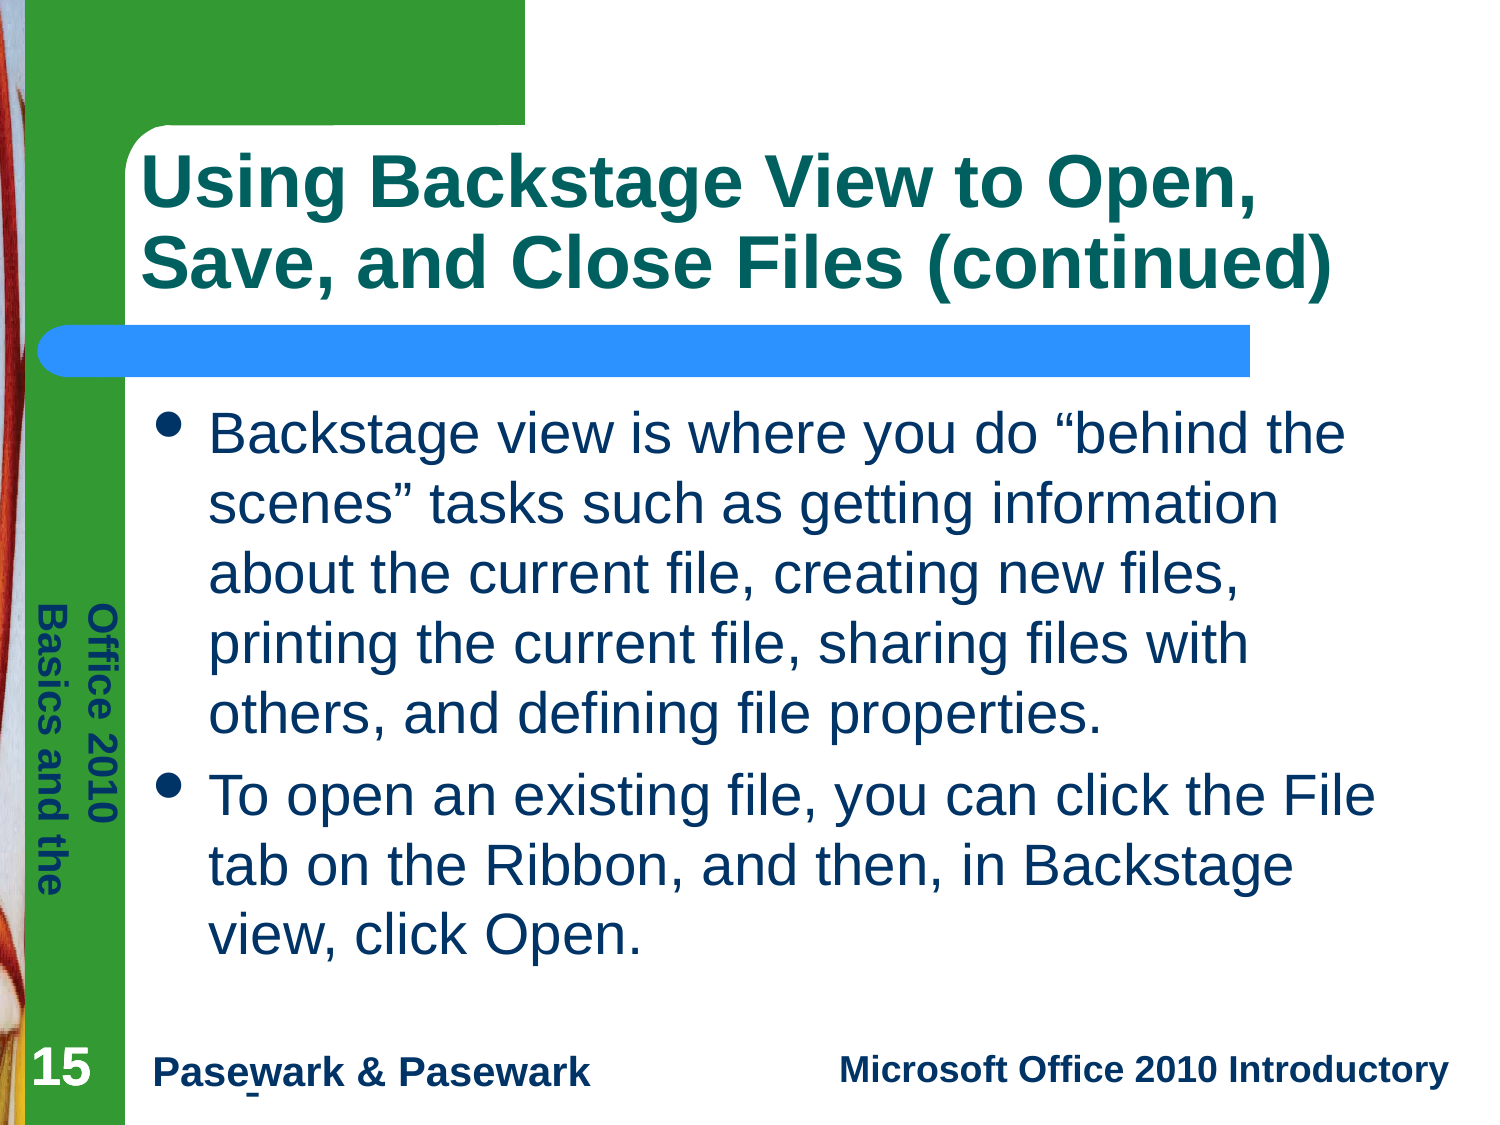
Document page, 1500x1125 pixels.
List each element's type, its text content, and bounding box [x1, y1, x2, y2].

text_box 15 [13, 1023, 111, 1105]
picture [0, 0, 25, 1125]
list Backstage view is where you do “behind the scenes” tasks such as getting information about the current file, creating new files, printing the current file, sharing files with others, and defining file properties. To open an existing file, you can click the File tab on the Ribbon, and then, in Backstage view, click Open. - [137, 387, 1400, 1076]
title Using Backstage View to Open, Save, and Close Files (continued) [124, 124, 1426, 313]
